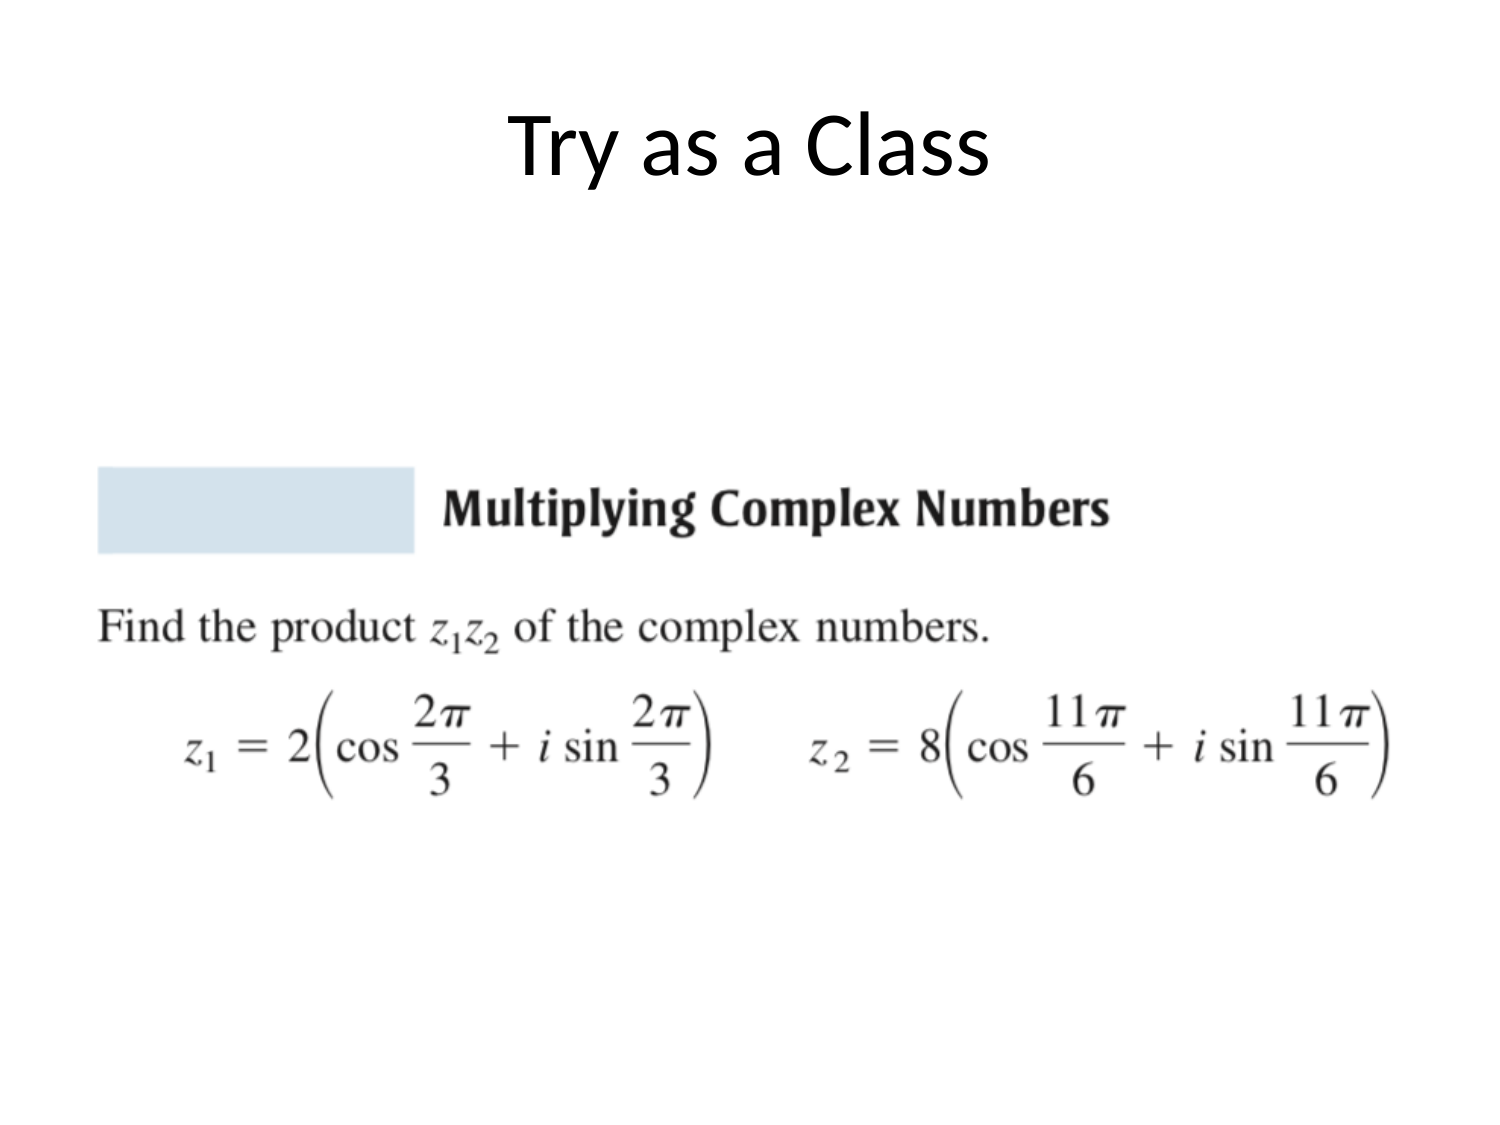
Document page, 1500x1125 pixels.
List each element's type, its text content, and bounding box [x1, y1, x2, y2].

title Try as a Class [75, 45, 1425, 233]
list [74, 262, 1426, 1006]
